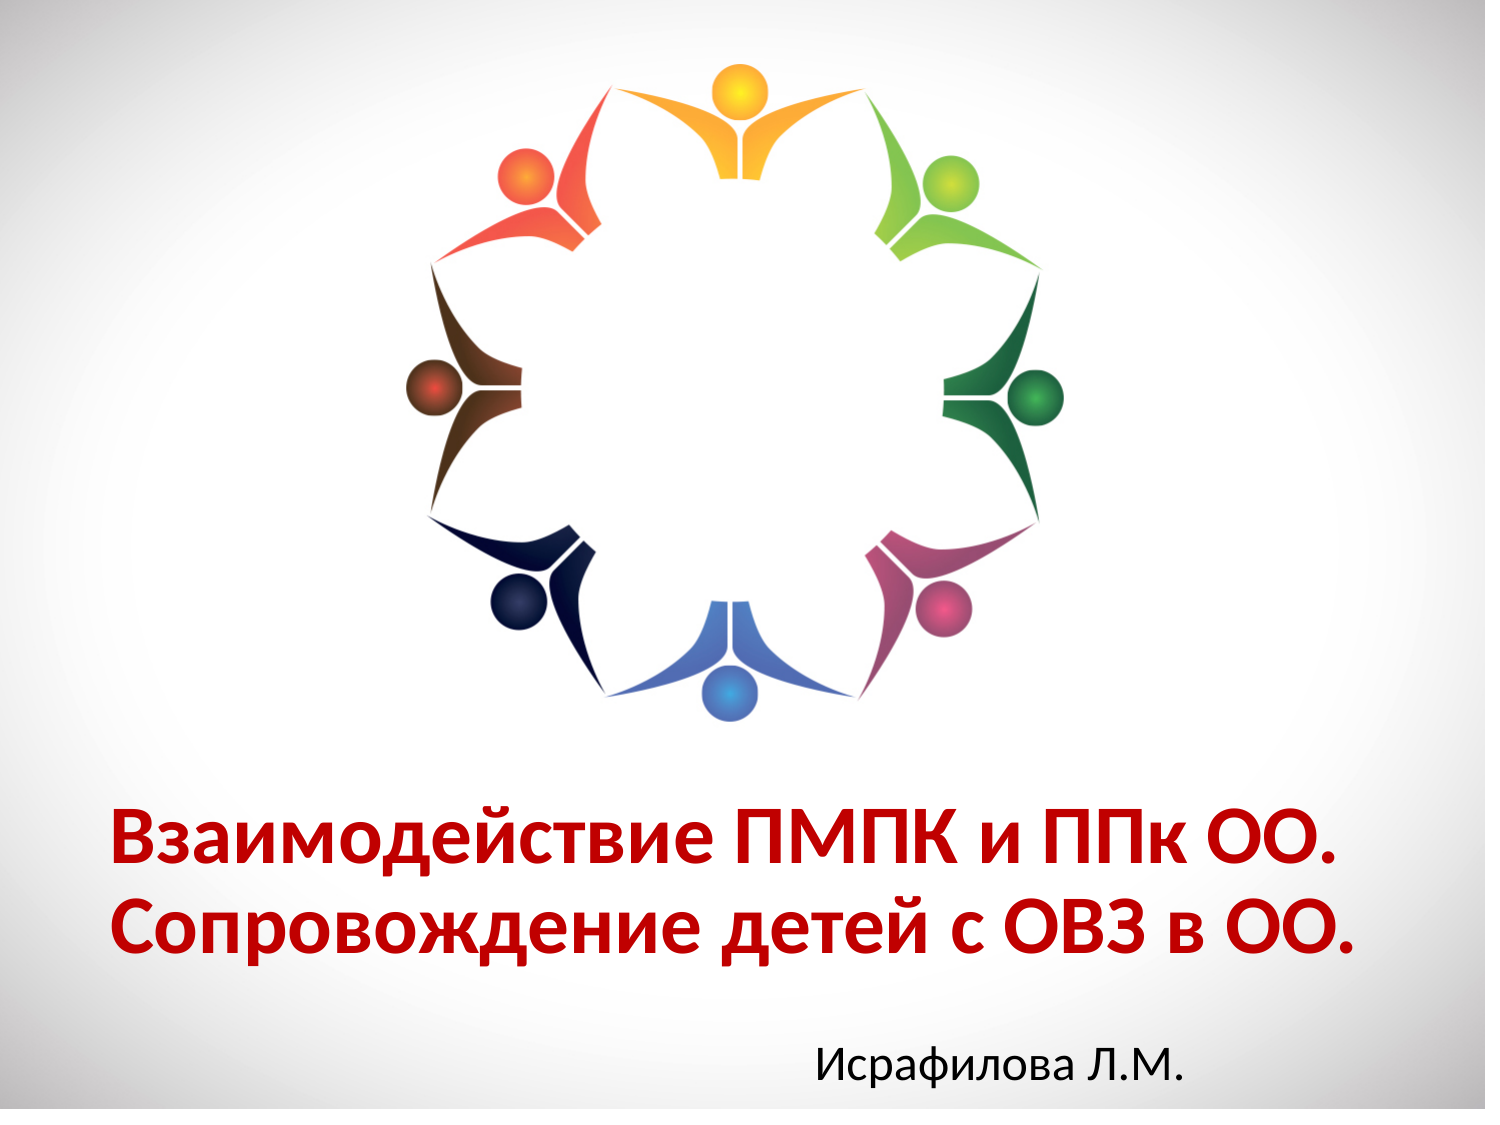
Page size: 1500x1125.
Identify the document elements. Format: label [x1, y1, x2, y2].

picture [0, 0, 1485, 1109]
text_box [0, 0, 1500, 1125]
